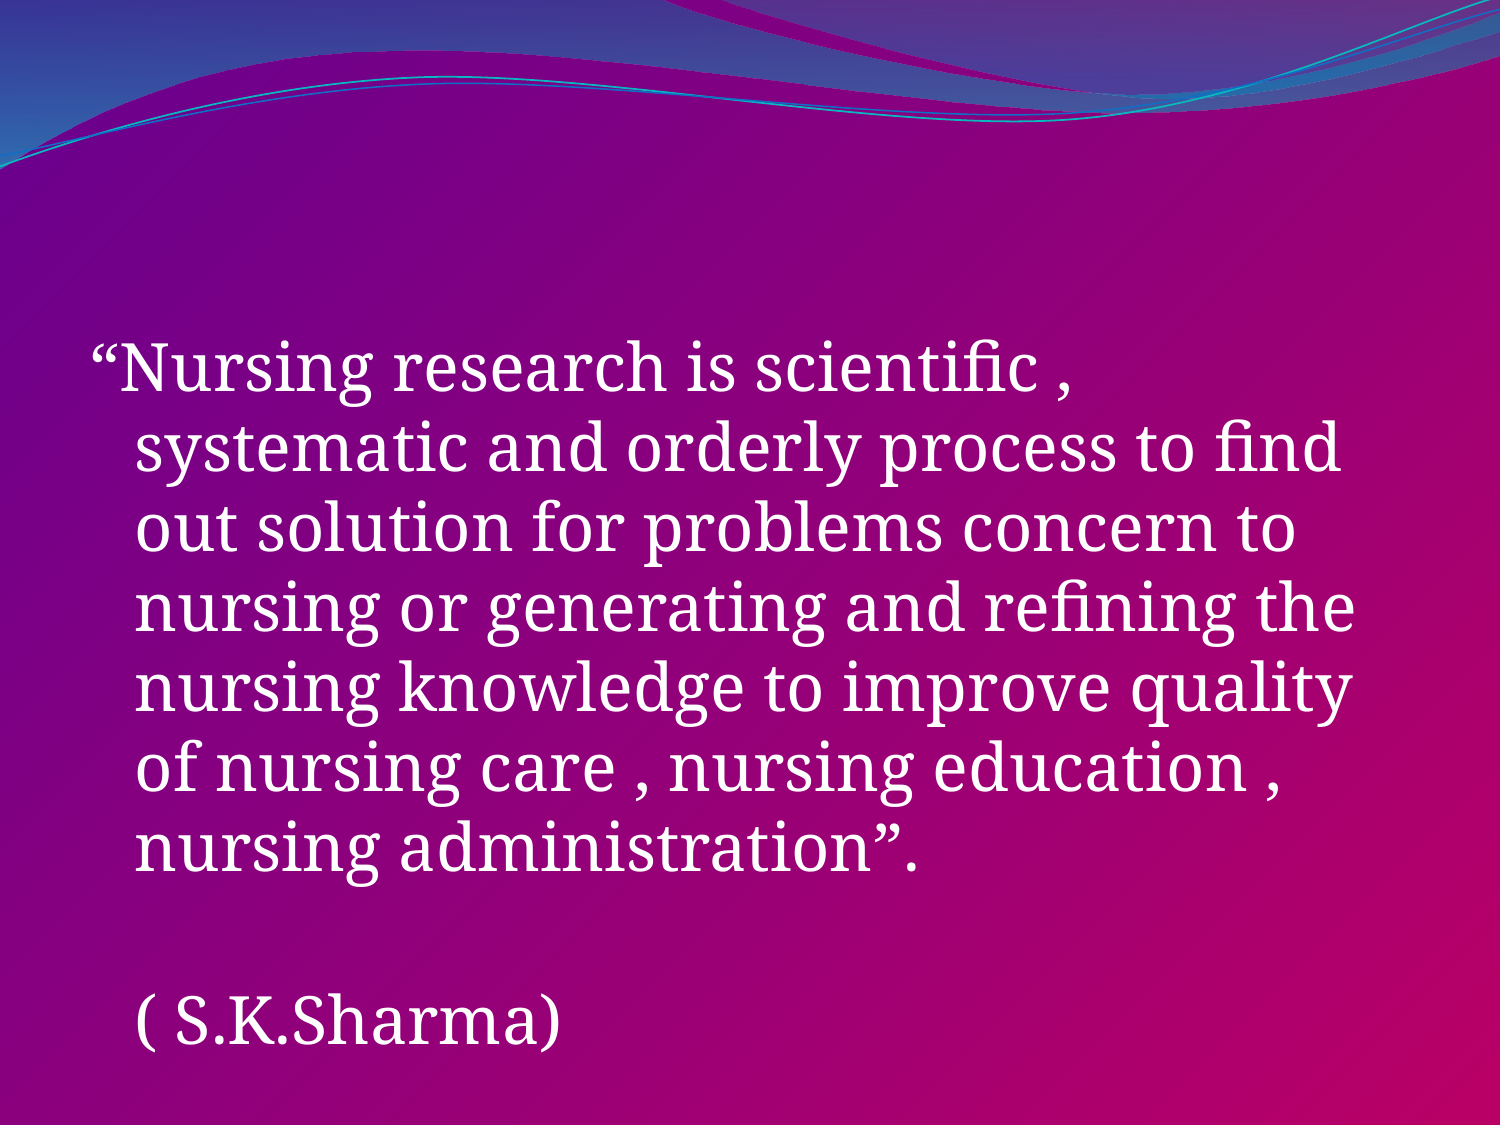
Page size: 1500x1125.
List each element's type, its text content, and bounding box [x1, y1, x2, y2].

list “Nursing research is scientific , systematic and orderly process to find out solution for problems concern to nursing or generating and refining the nursing knowledge to improve quality of nursing care , nursing education , nursing administration”. ( S.K.Sharma) [75, 317, 1425, 1038]
